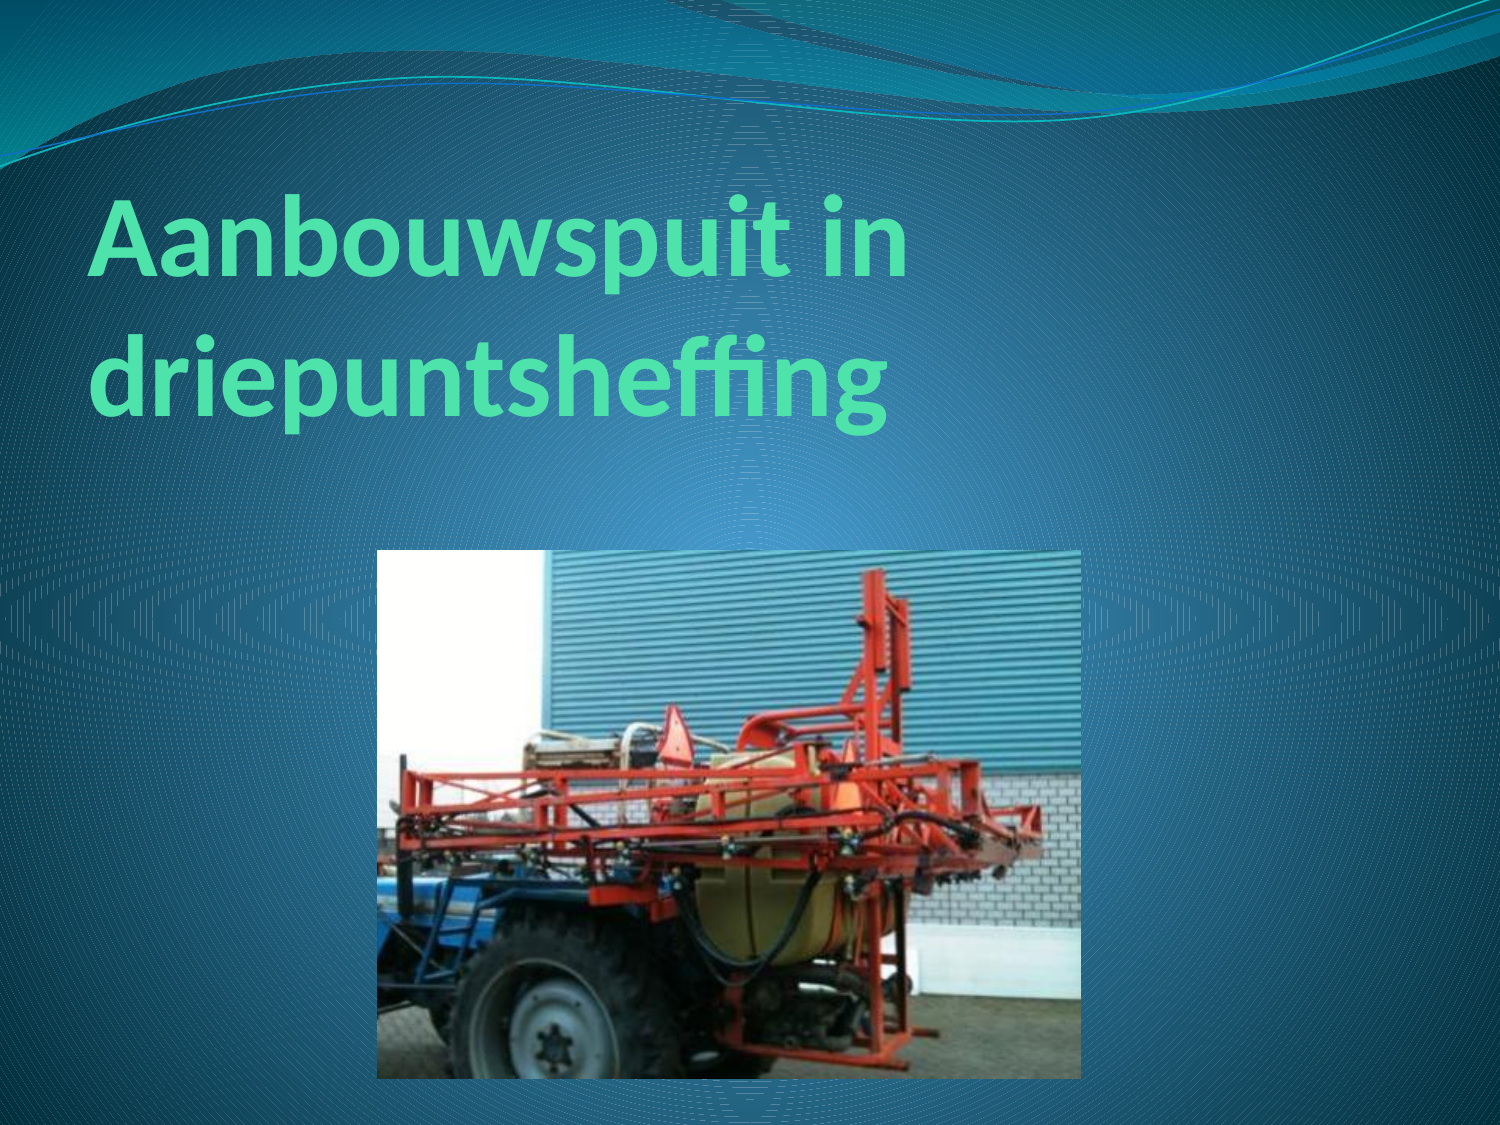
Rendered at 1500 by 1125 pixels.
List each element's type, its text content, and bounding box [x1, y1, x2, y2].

picture [376, 550, 1081, 1080]
title Aanbouwspuit in driepuntsheffing [86, 216, 1362, 440]
